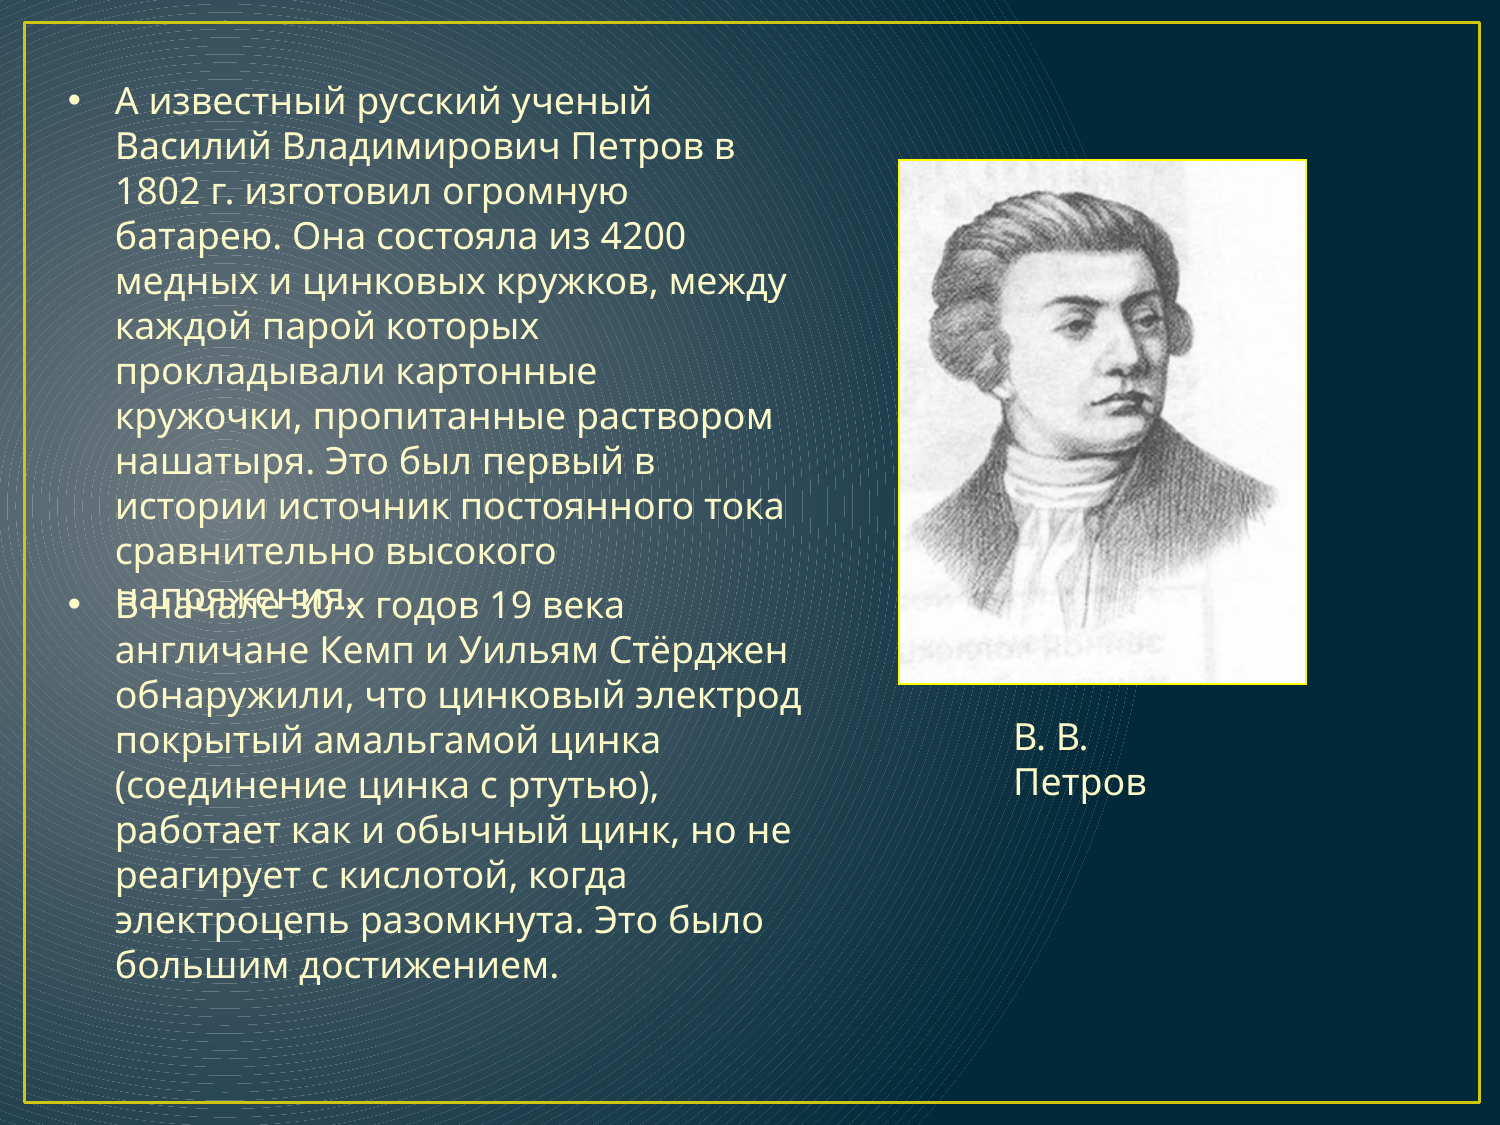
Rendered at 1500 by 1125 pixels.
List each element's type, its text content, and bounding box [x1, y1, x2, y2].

picture [1049, 154, 1058, 159]
text_box В начале 30-х годов 19 века англичане Кемп и Уильям Стёрджен обнаружили, что цинковый электрод покрытый амальгамой цинка (соединение цинка с ртутью), работает как и обычный цинк, но не реагирует с кислотой, когда электроцепь разомкнута. Это было большим достижением. [53, 573, 839, 1039]
picture [899, 160, 1306, 684]
picture [1101, 688, 1109, 696]
text_box А известный русский ученый Василий Владимирович Петров в 1802 г. изготовил огромную батарею. Она состояла из 4200 медных и цинковых кружков, между каждой парой которых прокладывали картонные кружочки, пропитанные раствором нашатыря. Это был первый в истории источник постоянного тока сравнительно высокого напряжения. [53, 69, 804, 573]
text_box В. В. Петров [998, 705, 1247, 811]
